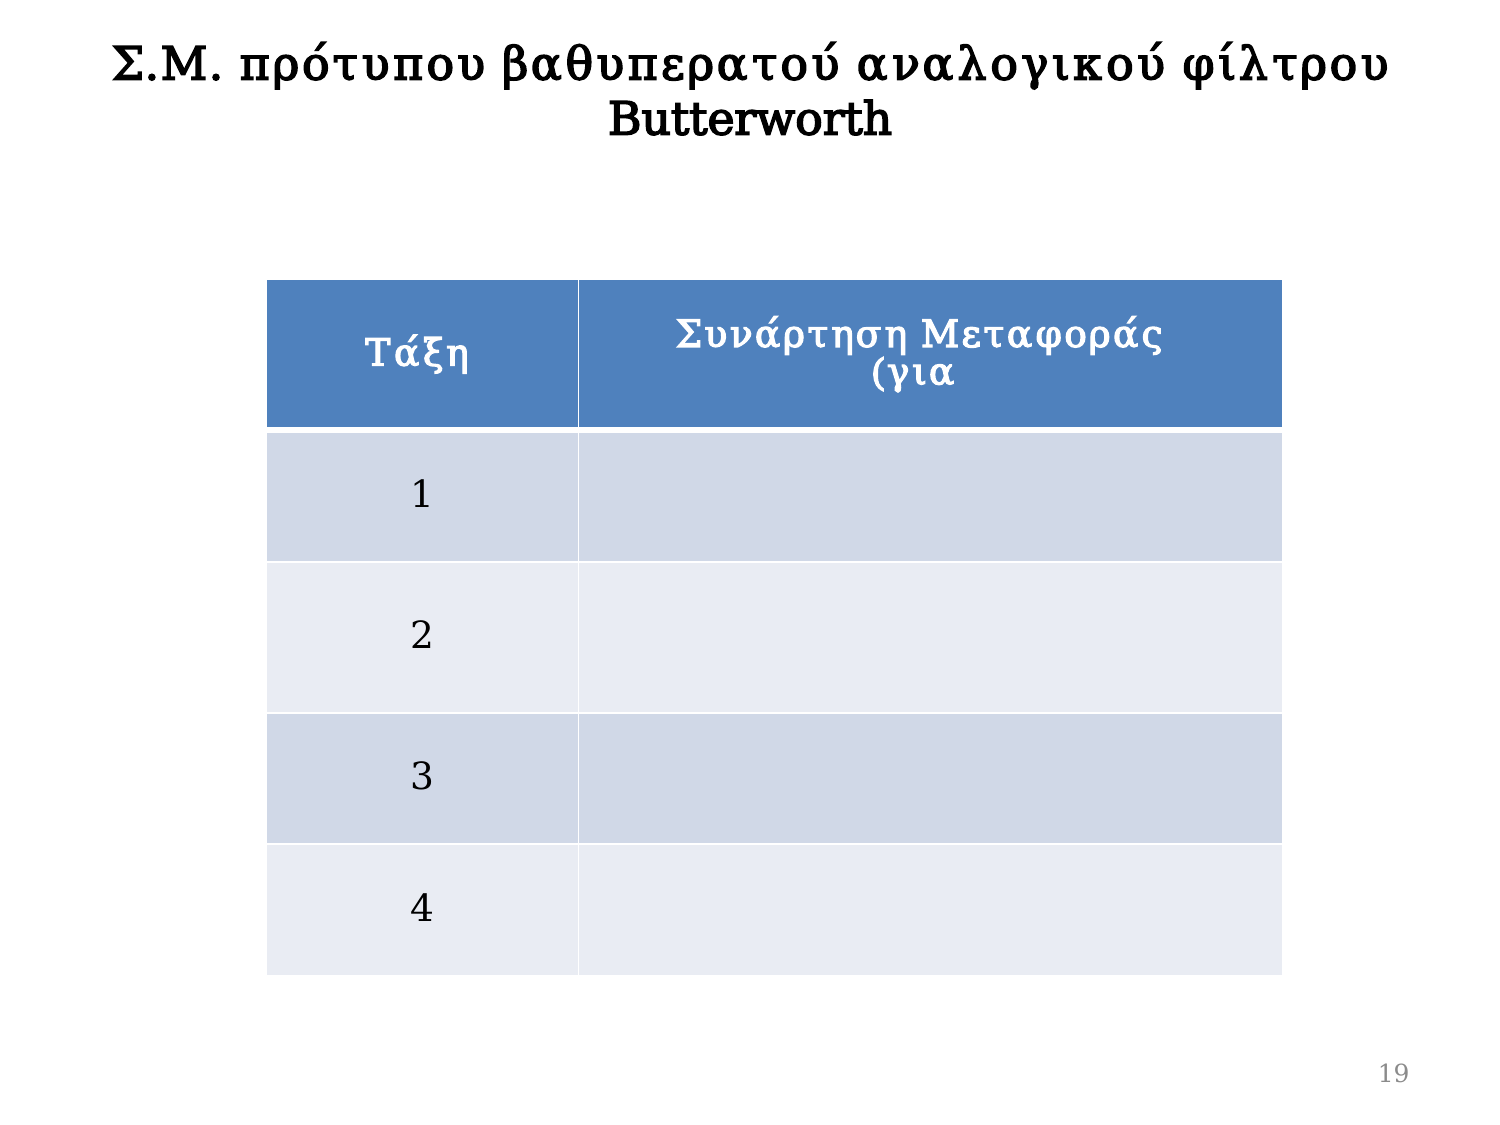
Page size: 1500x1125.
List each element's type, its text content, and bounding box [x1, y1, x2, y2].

slide_number 19 [1222, 1042, 1425, 1103]
title Σ.Μ. πρότυπου βαθυπερατού αναλογικού φίλτρου Butterworth [75, 19, 1425, 159]
